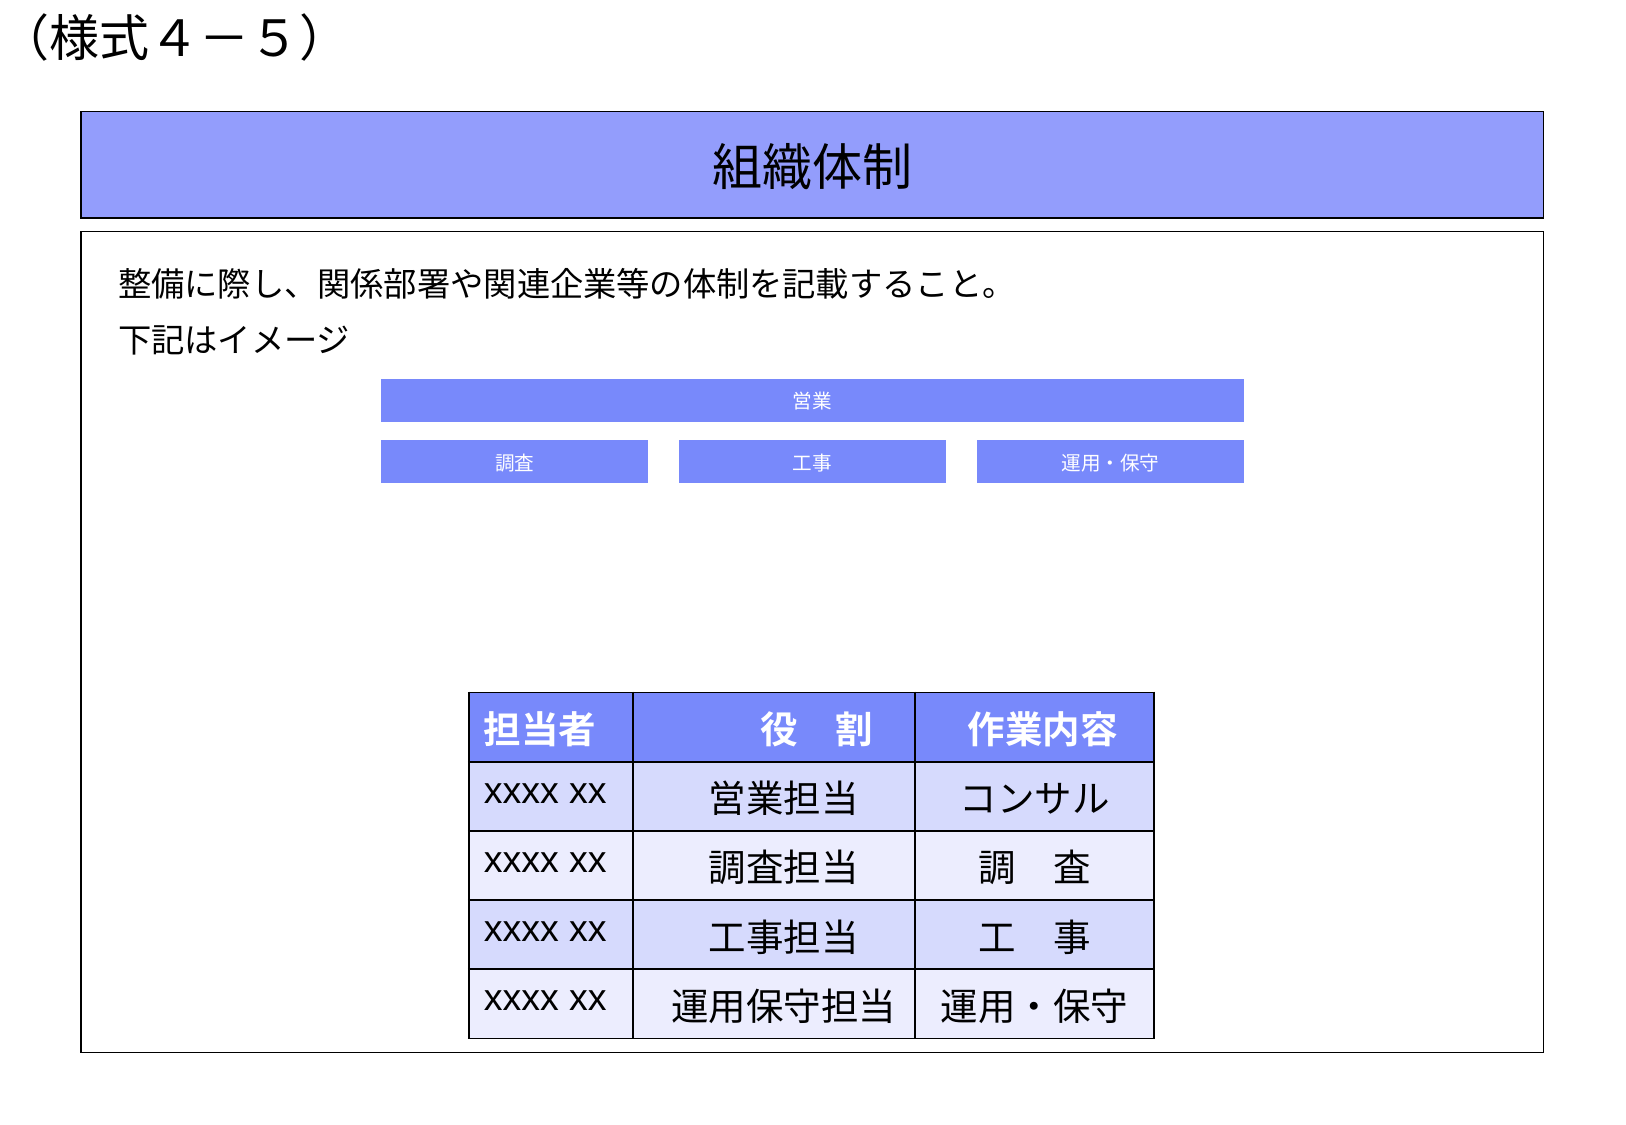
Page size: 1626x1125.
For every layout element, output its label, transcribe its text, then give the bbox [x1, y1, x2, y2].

table_cell 運用保守担当 [634, 970, 914, 1038]
table_cell 運用・保守 [916, 970, 1153, 1038]
table_header 役 割 [634, 693, 914, 761]
text_box 組織体制 [81, 111, 1544, 219]
text_box 整備に際し、関係部署や関連企業等の体制を記載すること。 下記はイメージ [103, 255, 1522, 367]
table_cell 工事担当 [634, 901, 914, 968]
table_cell xxxx xx [470, 970, 632, 1038]
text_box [270, 376, 1355, 670]
table_cell xxxx xx [470, 901, 632, 968]
table_cell xxxx xx [470, 832, 632, 899]
table_cell 調 査 [916, 832, 1153, 899]
table_cell 調査担当 [634, 832, 914, 899]
table_header 作業内容 [916, 693, 1153, 761]
table_cell 営業担当 [634, 763, 914, 830]
table_header 担当者 [470, 693, 632, 761]
table_cell 工 事 [916, 901, 1153, 968]
text_box （様式４－５） [0, 0, 350, 67]
table_cell コンサル [916, 763, 1153, 830]
table_cell xxxx xx [470, 763, 632, 830]
text_box [81, 231, 1544, 1053]
